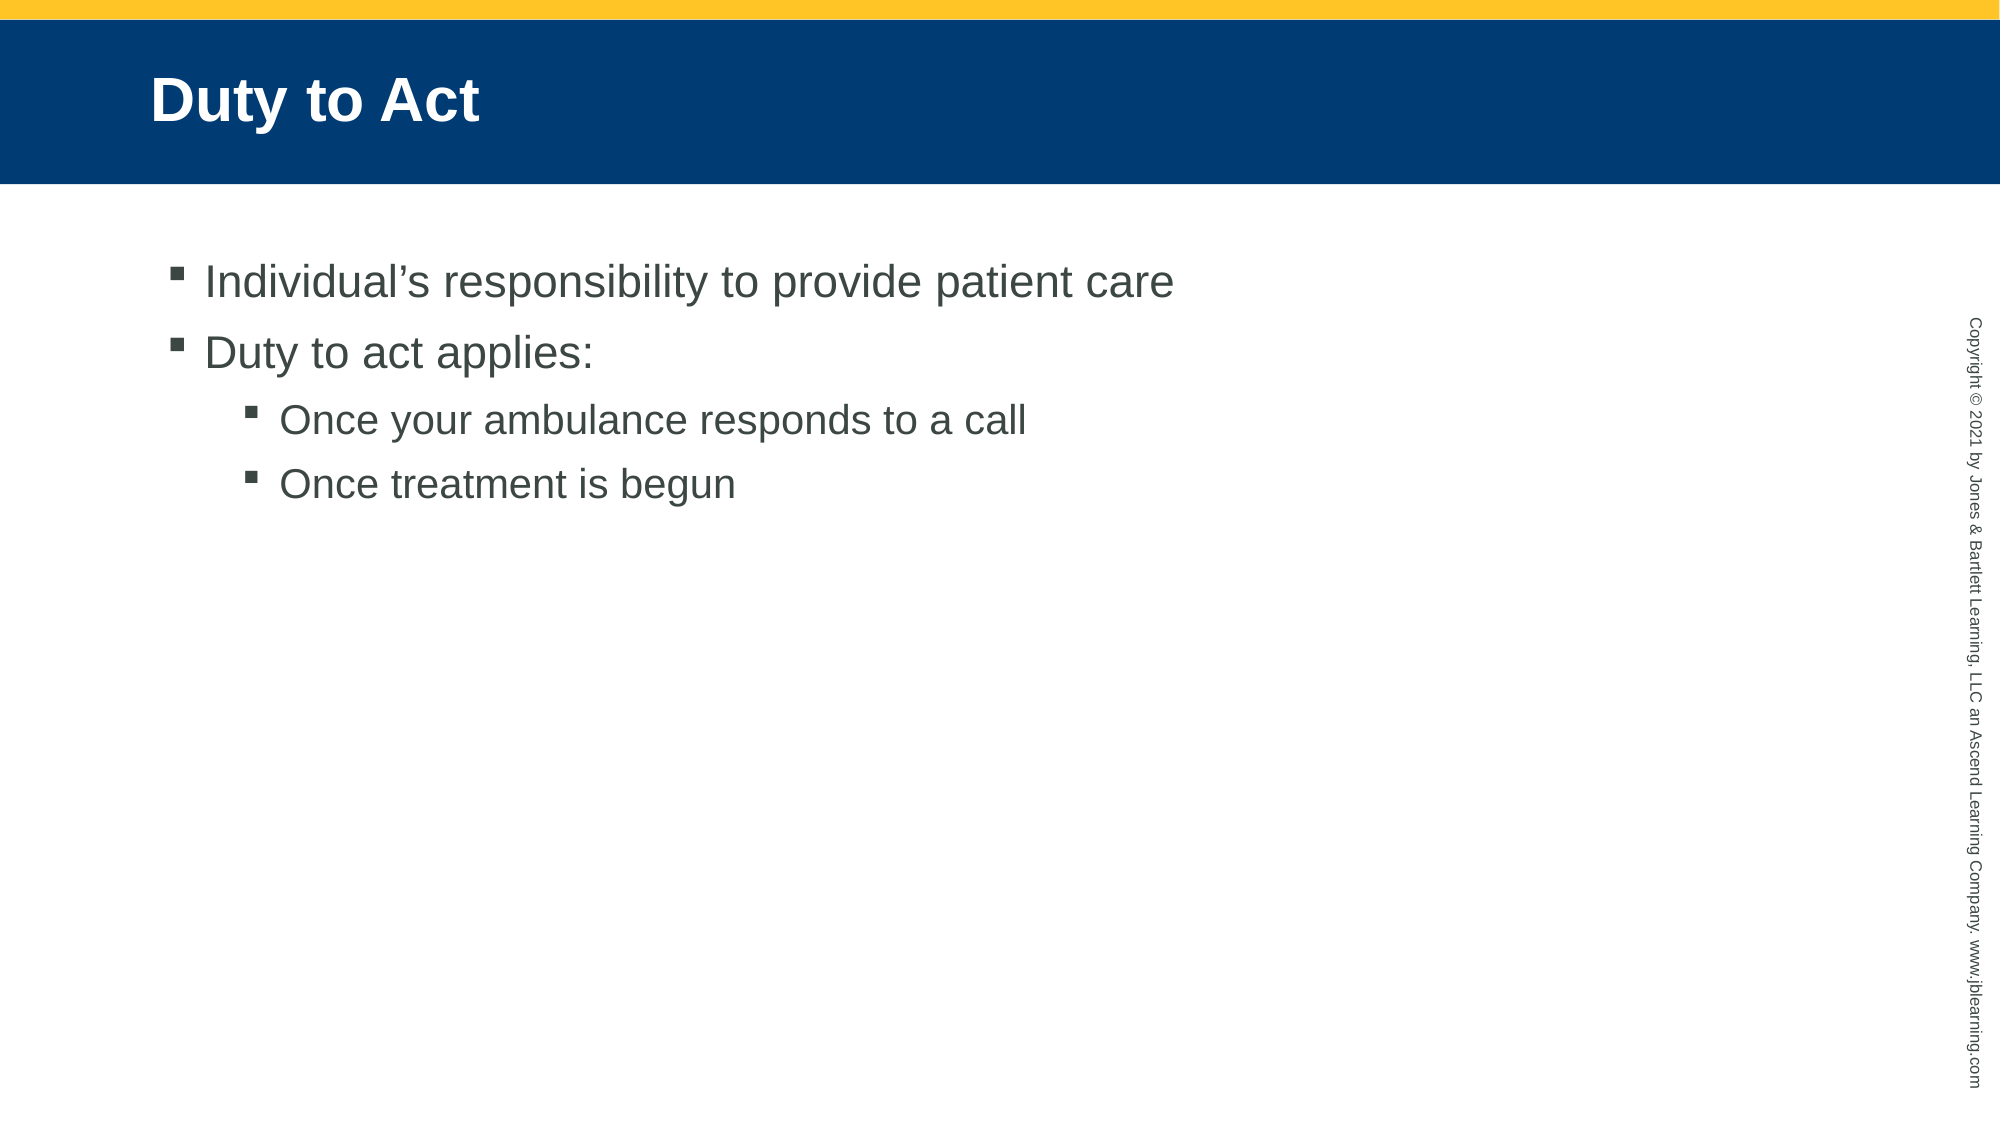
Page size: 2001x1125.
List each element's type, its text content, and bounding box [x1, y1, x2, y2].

title Duty to Act [0, 19, 2000, 185]
list Individual’s responsibility to provide patient care Duty to act applies: Once your ambulance responds to a call Once treatment is begun [151, 244, 1840, 1016]
